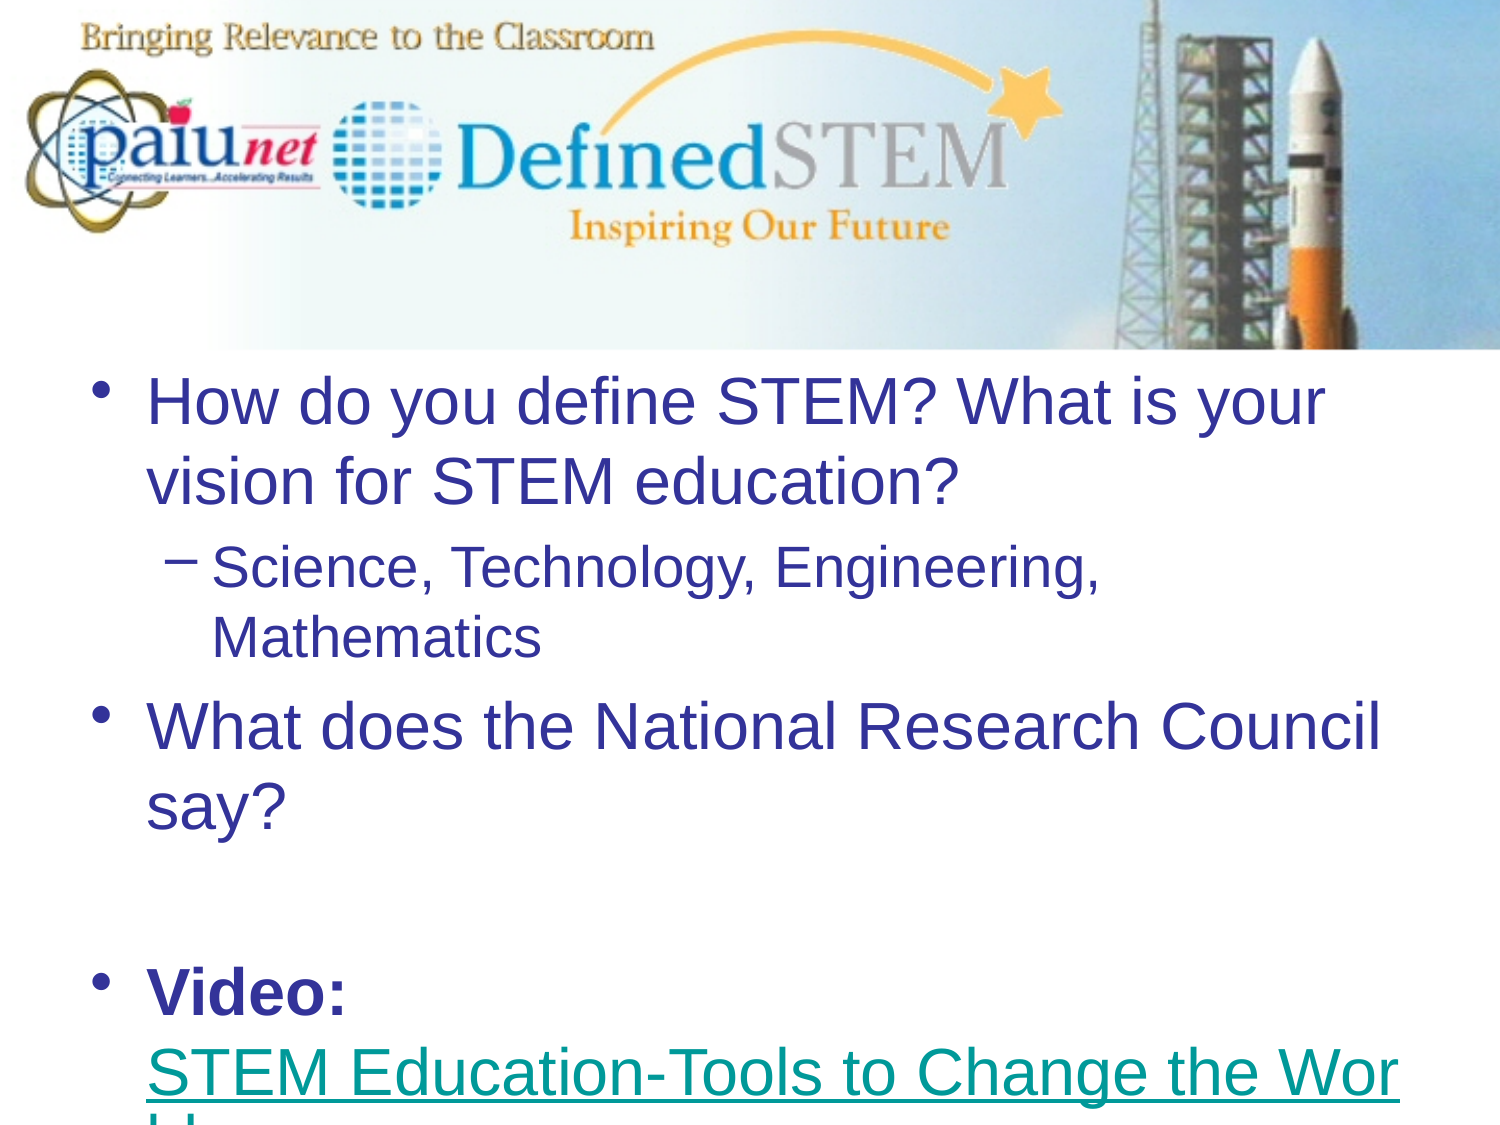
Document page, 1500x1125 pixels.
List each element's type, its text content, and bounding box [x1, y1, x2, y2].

list How do you define STEM? What is your vision for STEM education? Science, Technology, Engineering, Mathematics What does the National Research Council say? Video: STEM Education-Tools to Change the World [74, 349, 1426, 1006]
picture [0, 0, 1500, 365]
